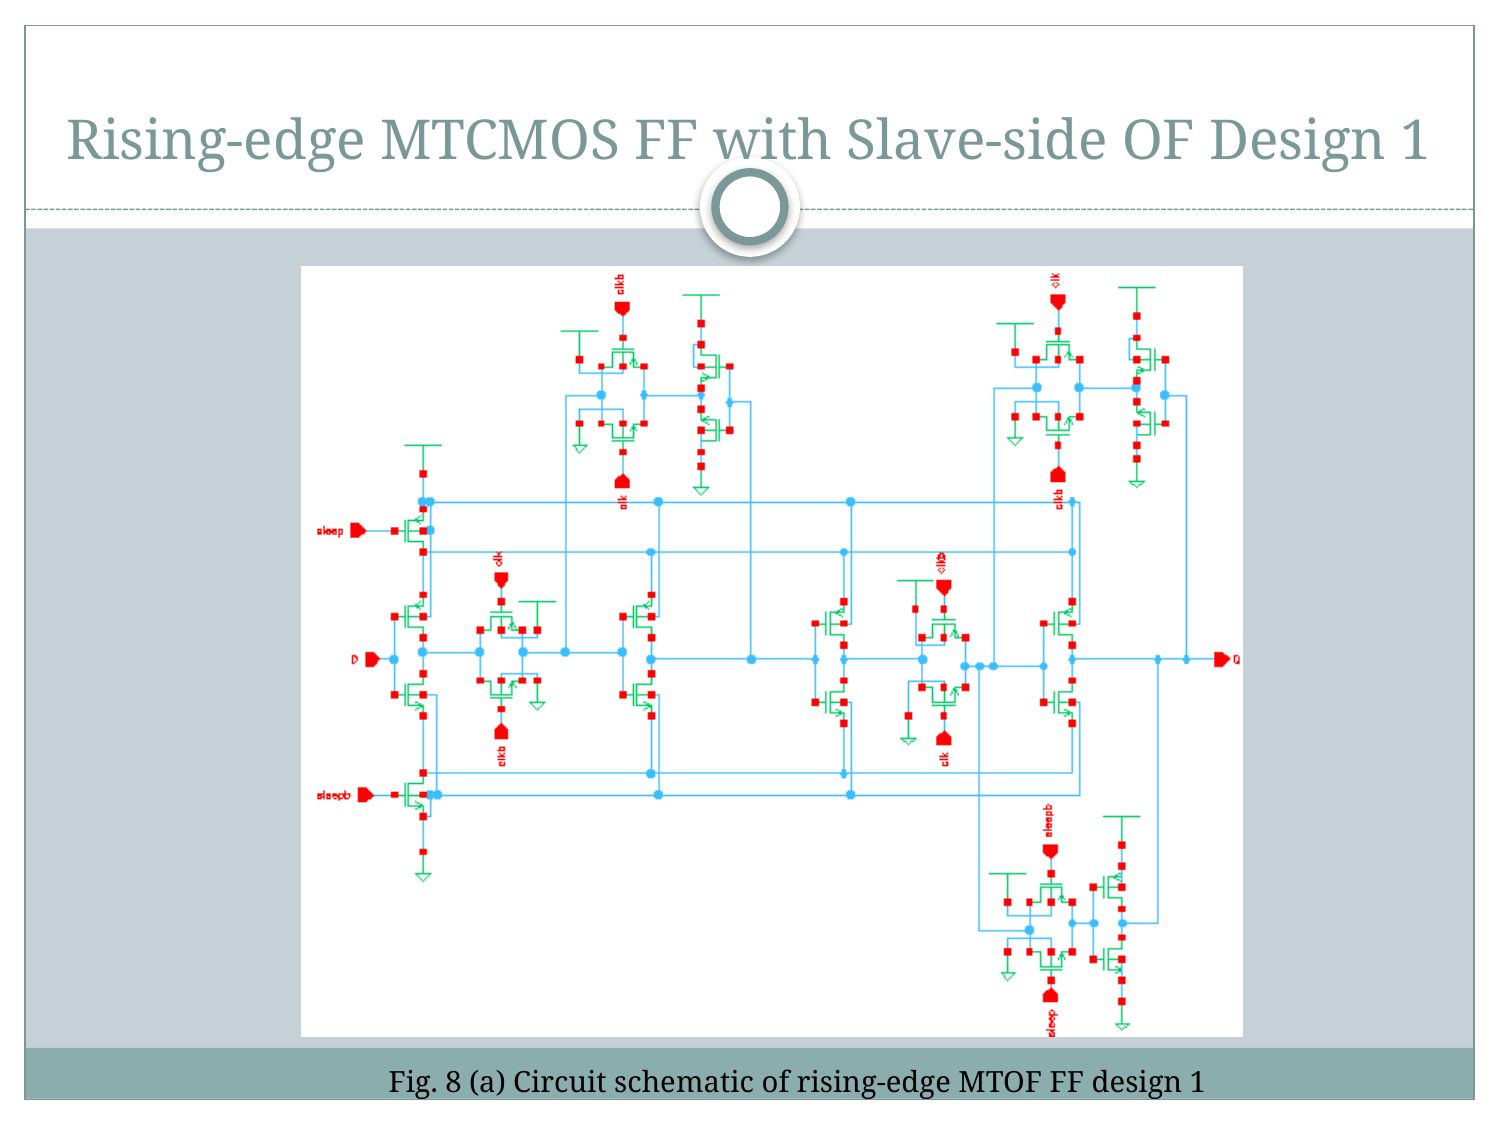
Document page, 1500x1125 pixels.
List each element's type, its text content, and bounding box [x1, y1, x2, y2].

title Rising-edge MTCMOS FF with Slave-side OF Design 1 [49, 53, 1450, 179]
text_box Fig. 8 (a) Circuit schematic of rising-edge MTOF FF design 1 [373, 1055, 1427, 1106]
picture [300, 266, 1243, 1037]
